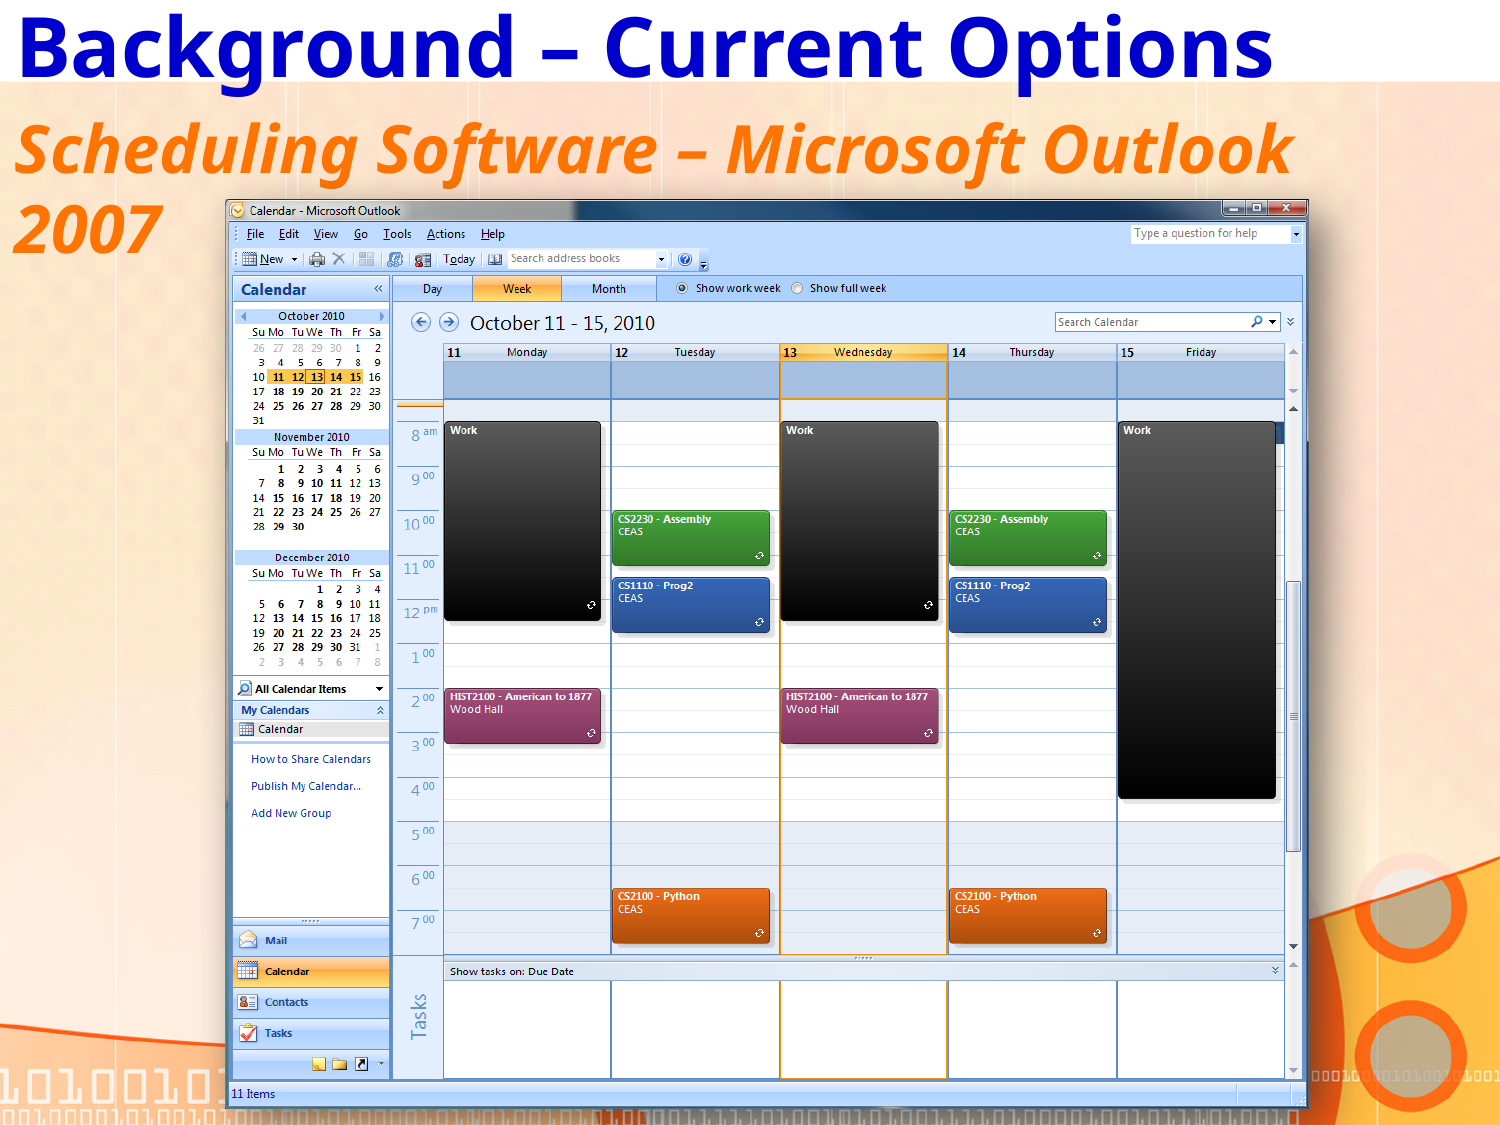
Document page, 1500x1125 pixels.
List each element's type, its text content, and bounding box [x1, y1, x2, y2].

text_box Scheduling Software – Microsoft Outlook 2007 [0, 99, 1463, 275]
title Background – Current Options [0, 0, 1500, 101]
picture [0, 101, 1500, 1125]
